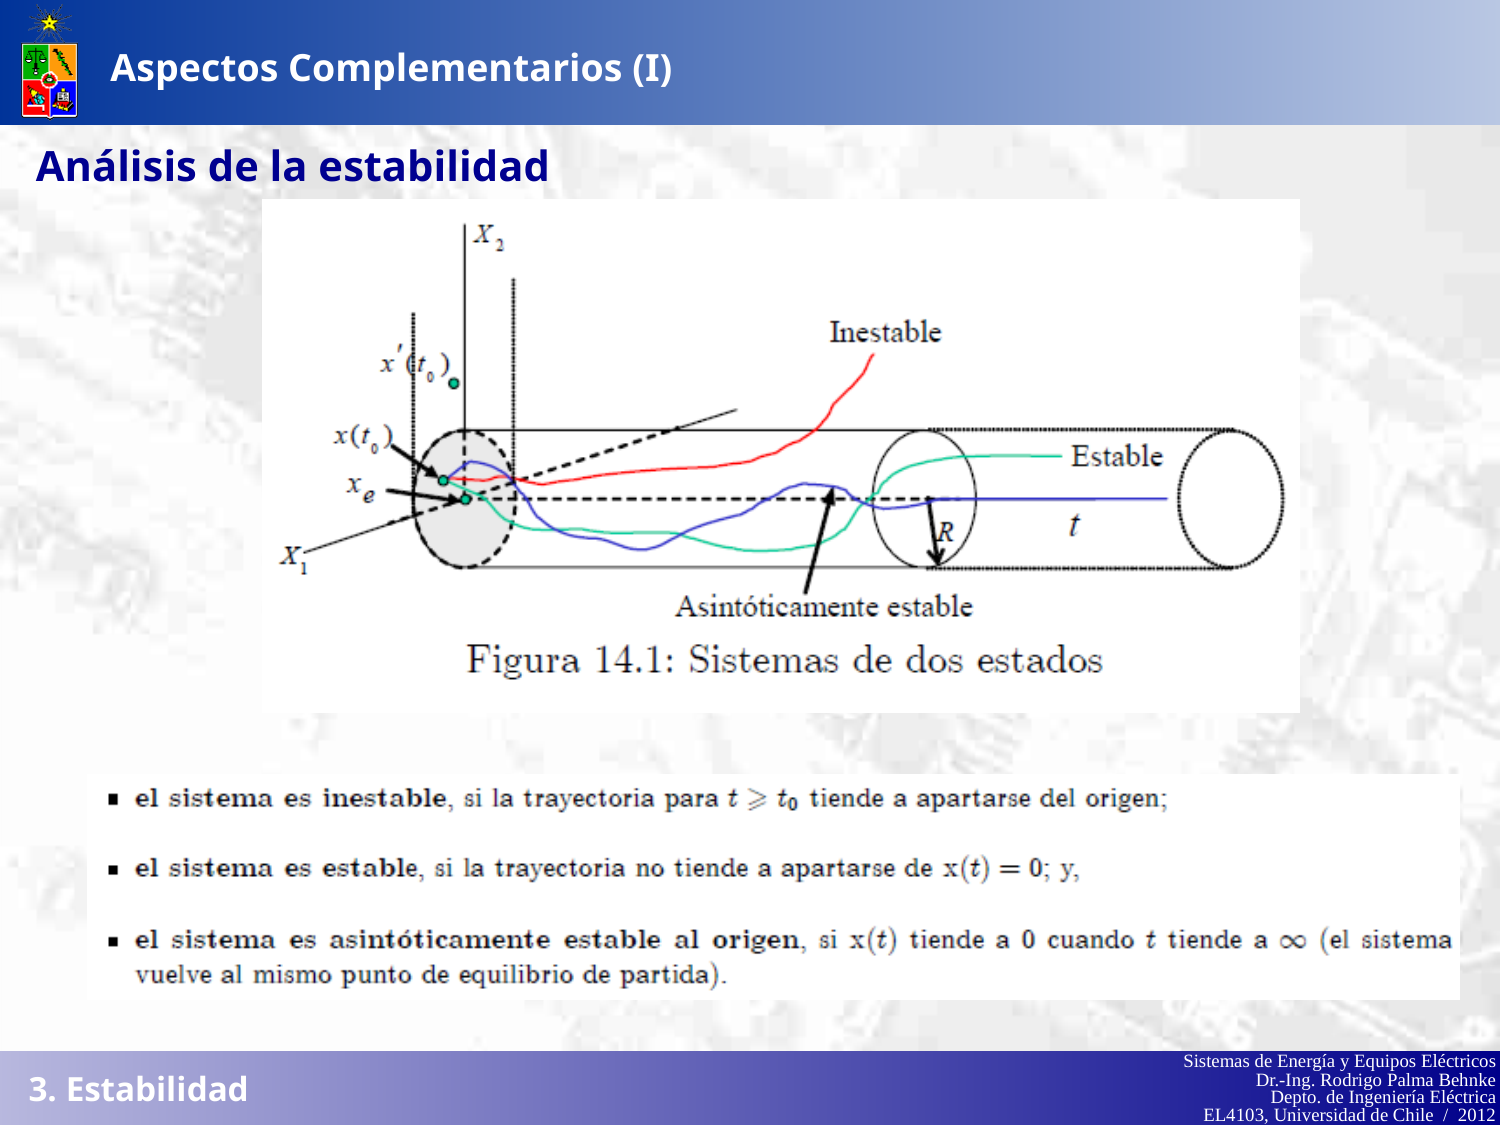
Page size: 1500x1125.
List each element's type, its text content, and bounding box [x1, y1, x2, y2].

text_box 3. Estabilidad [13, 1071, 1283, 1115]
picture [10, 0, 89, 124]
text_box Aspectos Complementarios (I) [95, 36, 1365, 97]
text_box Análisis de la estabilidad [21, 141, 566, 233]
picture [0, 125, 1500, 1051]
